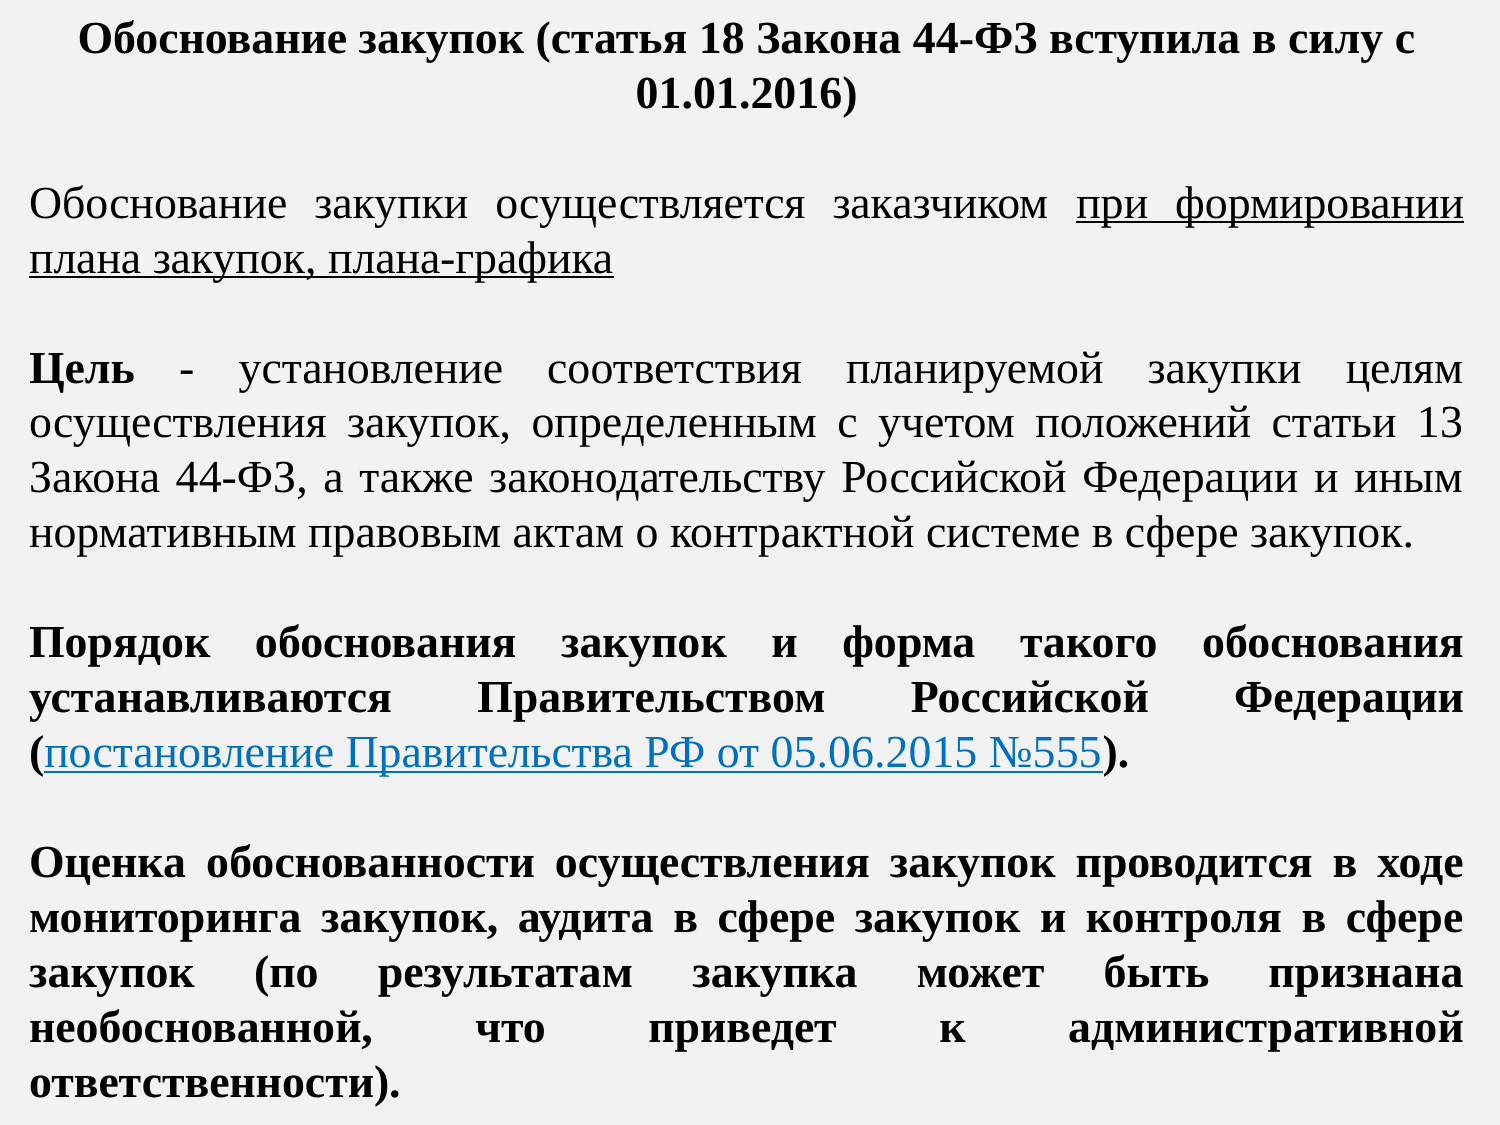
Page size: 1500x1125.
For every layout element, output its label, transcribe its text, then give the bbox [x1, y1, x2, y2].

text_box Обоснование закупок (статья 18 Закона 44-ФЗ вступила в силу с 01.01.2016) Обоснование закупки осуществляется заказчиком при формировании плана закупок, плана-графика Цель - установление соответствия планируемой закупки целям осуществления закупок, определенным с учетом положений статьи 13 Закона 44-ФЗ, а также законодательству Российской Федерации и иным нормативным правовым актам о контрактной системе в сфере закупок. Порядок обоснования закупок и форма такого обоснования устанавливаются Правительством Российской Федерации (постановление Правительства РФ от 05.06.2015 №555). Оценка обоснованности осуществления закупок проводится в ходе мониторинга закупок, аудита в сфере закупок и контроля в сфере закупок (по результатам закупка может быть признана необоснованной, что приведет к административной ответственности). [14, 0, 1480, 1115]
